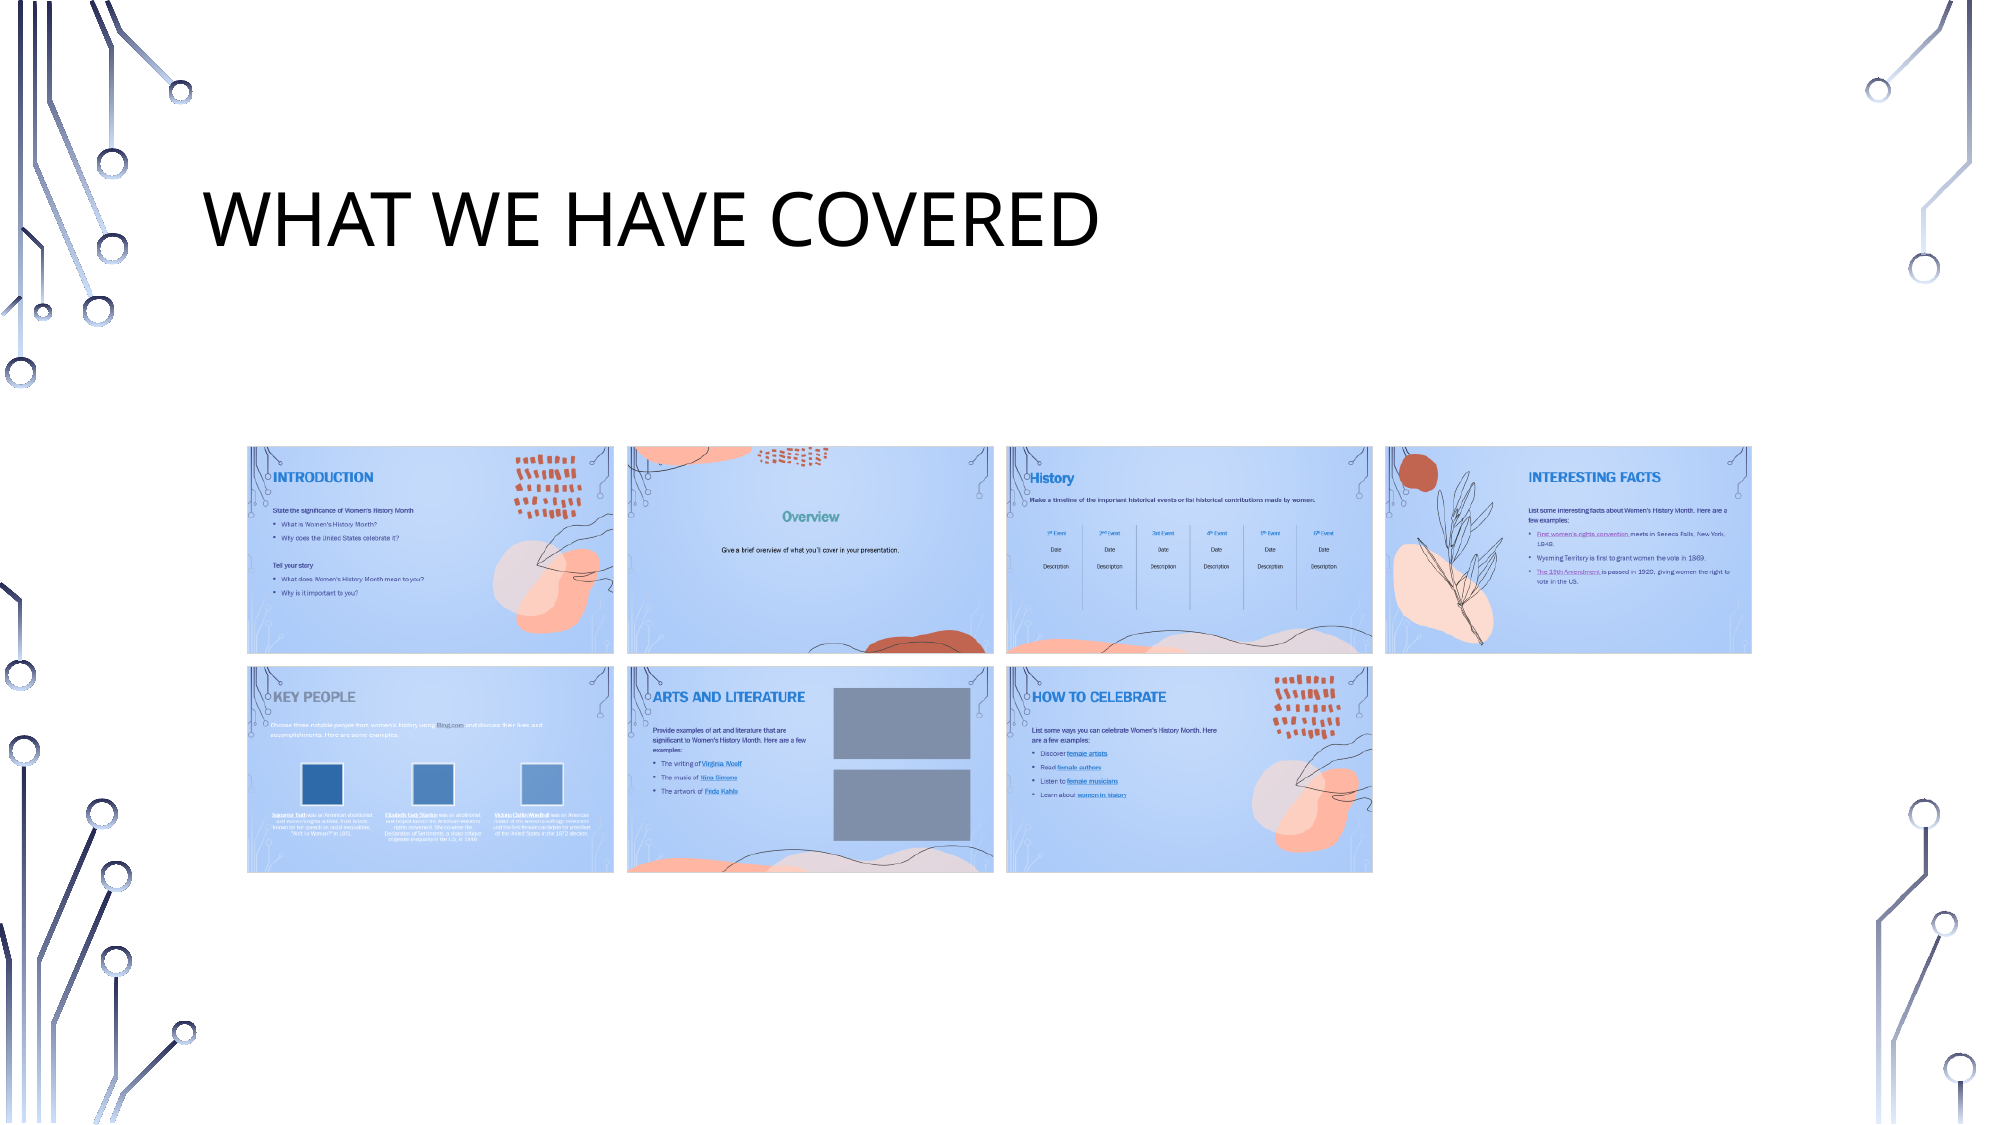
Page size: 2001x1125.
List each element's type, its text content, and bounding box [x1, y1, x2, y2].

picture [1007, 447, 1372, 653]
picture [628, 667, 993, 872]
picture [248, 667, 613, 872]
picture [1386, 447, 1751, 653]
picture [1007, 667, 1372, 872]
picture [248, 447, 613, 653]
title What We Have Covered [187, 101, 1813, 344]
picture [628, 447, 993, 653]
